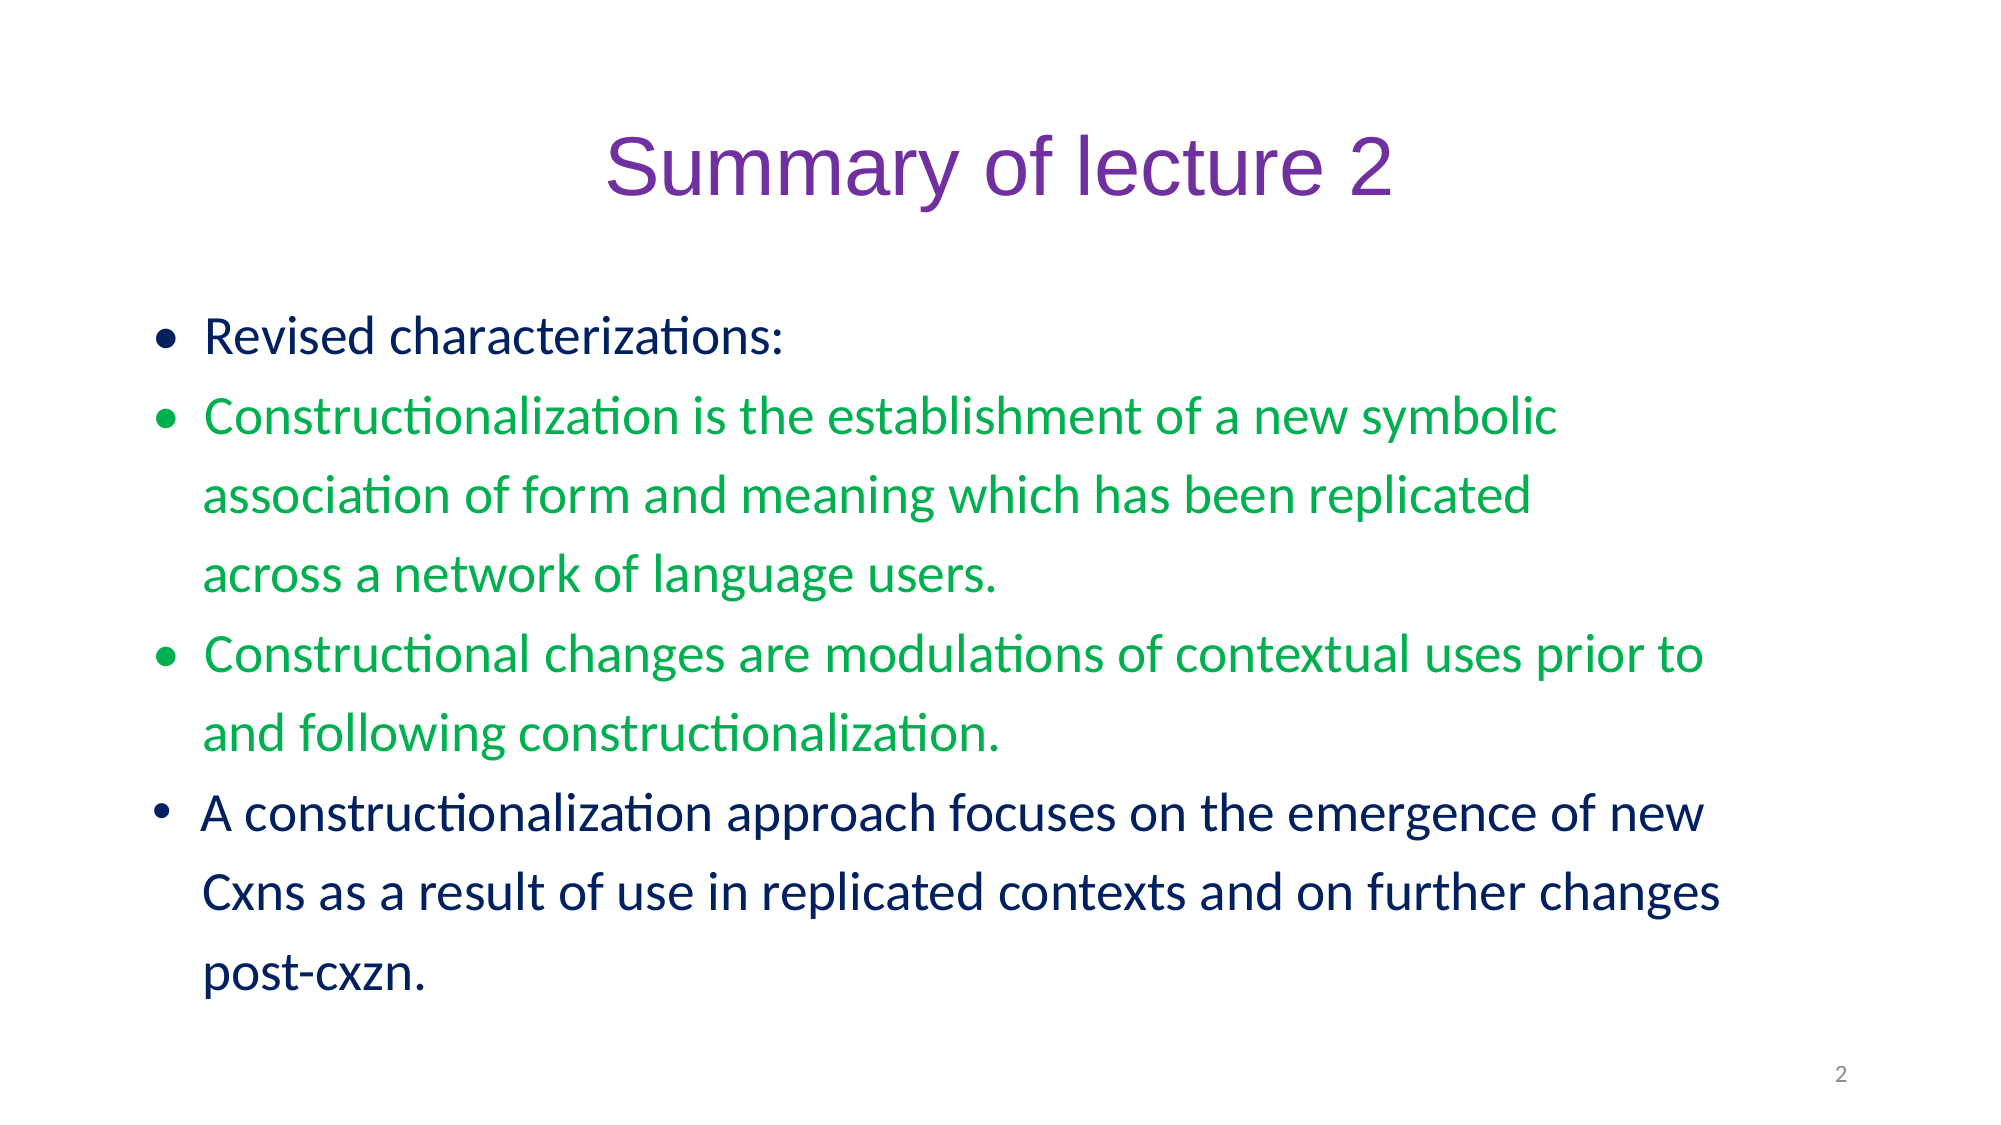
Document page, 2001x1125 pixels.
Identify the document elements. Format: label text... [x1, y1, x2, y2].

title Summary of lecture 2 [137, 59, 1863, 278]
list • Revised characterizations: • Constructionalization is the establishment of a new symbolic association of form and meaning which has been replicated across a network of language users. • Constructional changes are modulations of contextual uses prior to and following constructionalization. A constructionalization approach focuses on the emergence of new Cxns as a result of use in replicated contexts and on further changes post-cxzn. [137, 299, 1863, 1014]
slide_number 2 [1412, 1042, 1863, 1103]
